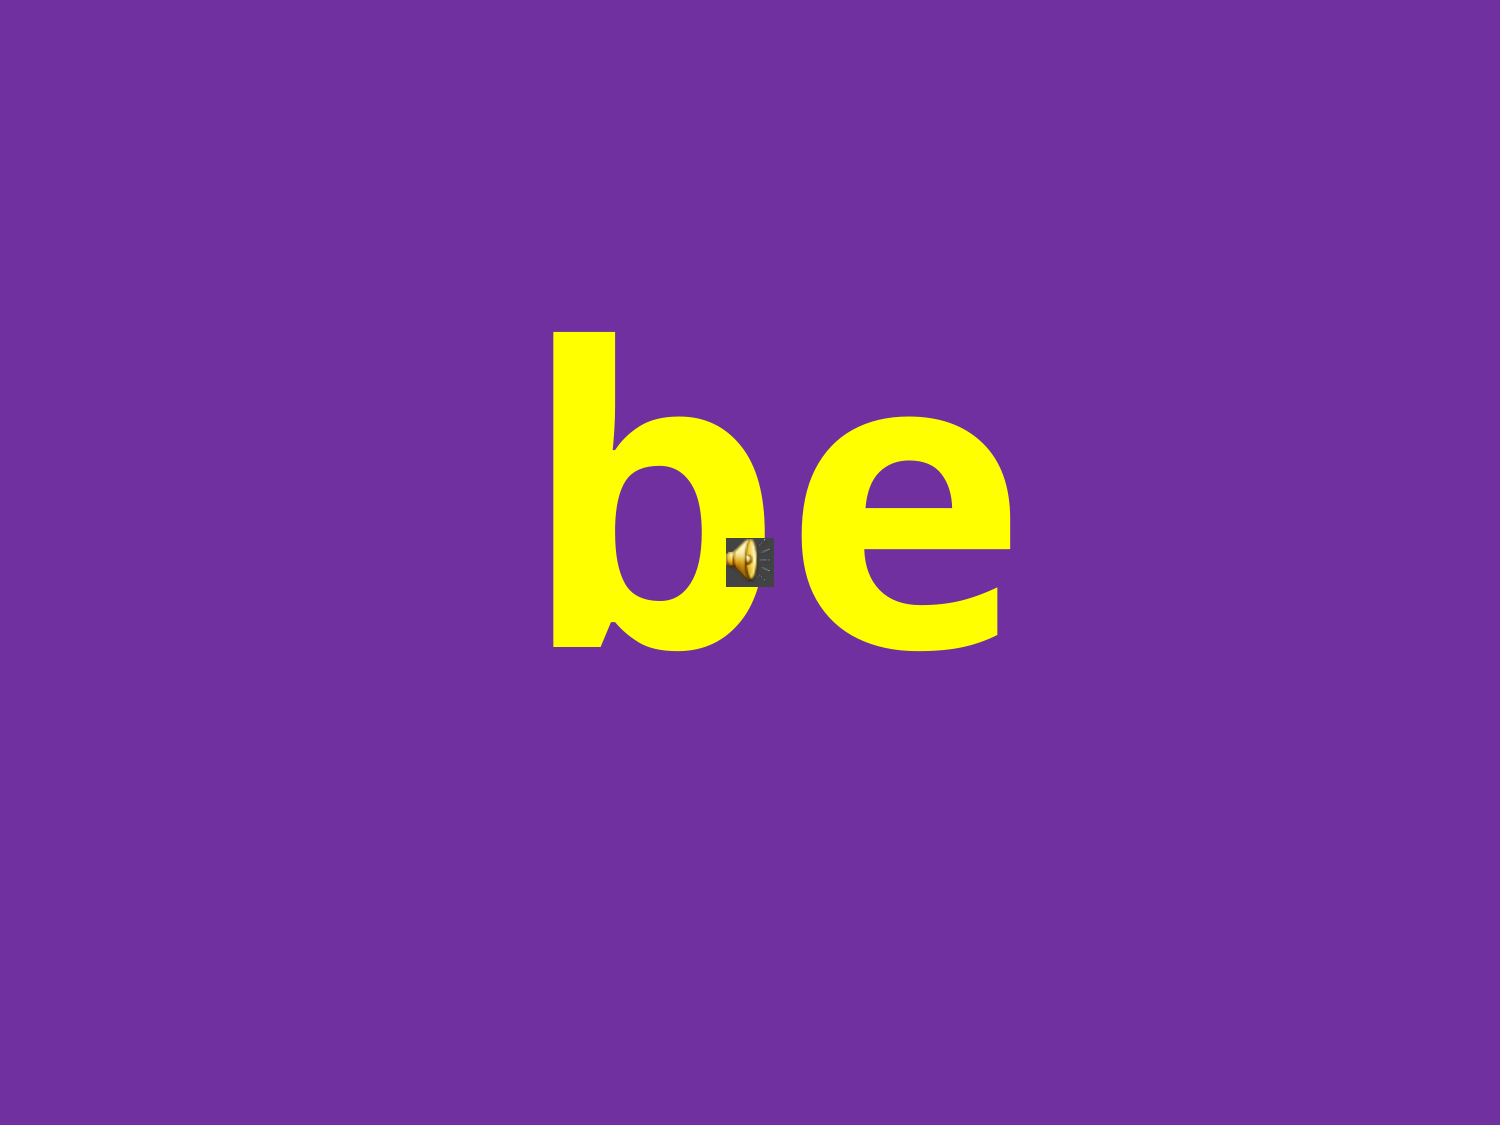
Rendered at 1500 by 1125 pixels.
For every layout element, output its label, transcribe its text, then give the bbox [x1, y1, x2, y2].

picture [724, 537, 776, 588]
text_box be [99, 224, 1450, 738]
